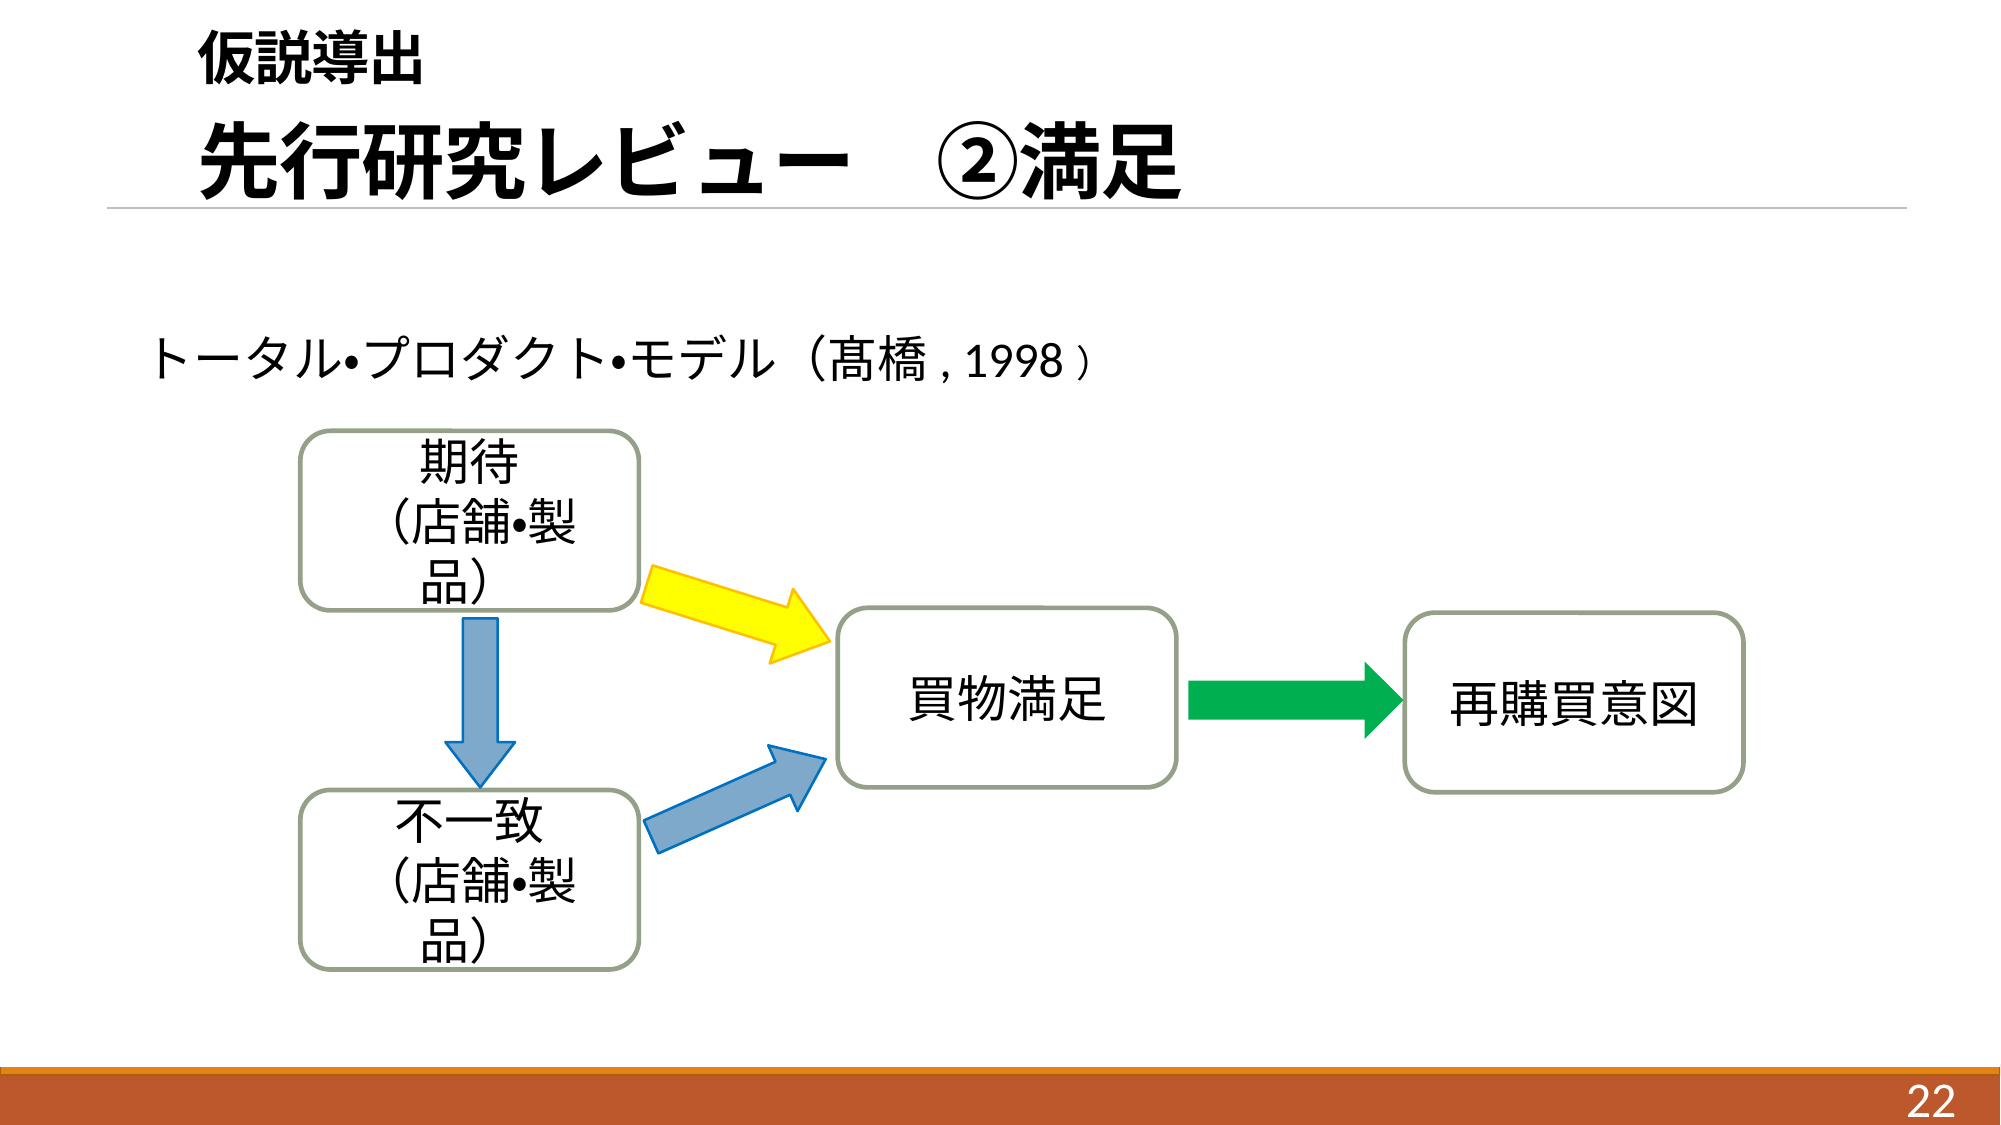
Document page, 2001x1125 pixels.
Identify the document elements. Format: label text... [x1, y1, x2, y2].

text_box [639, 564, 832, 665]
text_box トータル・プロダクト・モデル（髙橋, 1998） [128, 319, 1129, 395]
text_box 買物満足 [836, 606, 1178, 789]
title 仮説導出 先行研究レビュー ②満足 [182, 0, 1833, 218]
text_box 不一致 （店舗・製品） [298, 788, 641, 971]
text_box [642, 744, 827, 855]
list [1325, 437, 1830, 963]
text_box 再購買意図 [1403, 611, 1745, 794]
text_box [1187, 660, 1405, 741]
slide_number 22 [1756, 1067, 1972, 1125]
text_box [444, 617, 517, 789]
text_box 期待 （店舗・製品） [298, 429, 641, 612]
